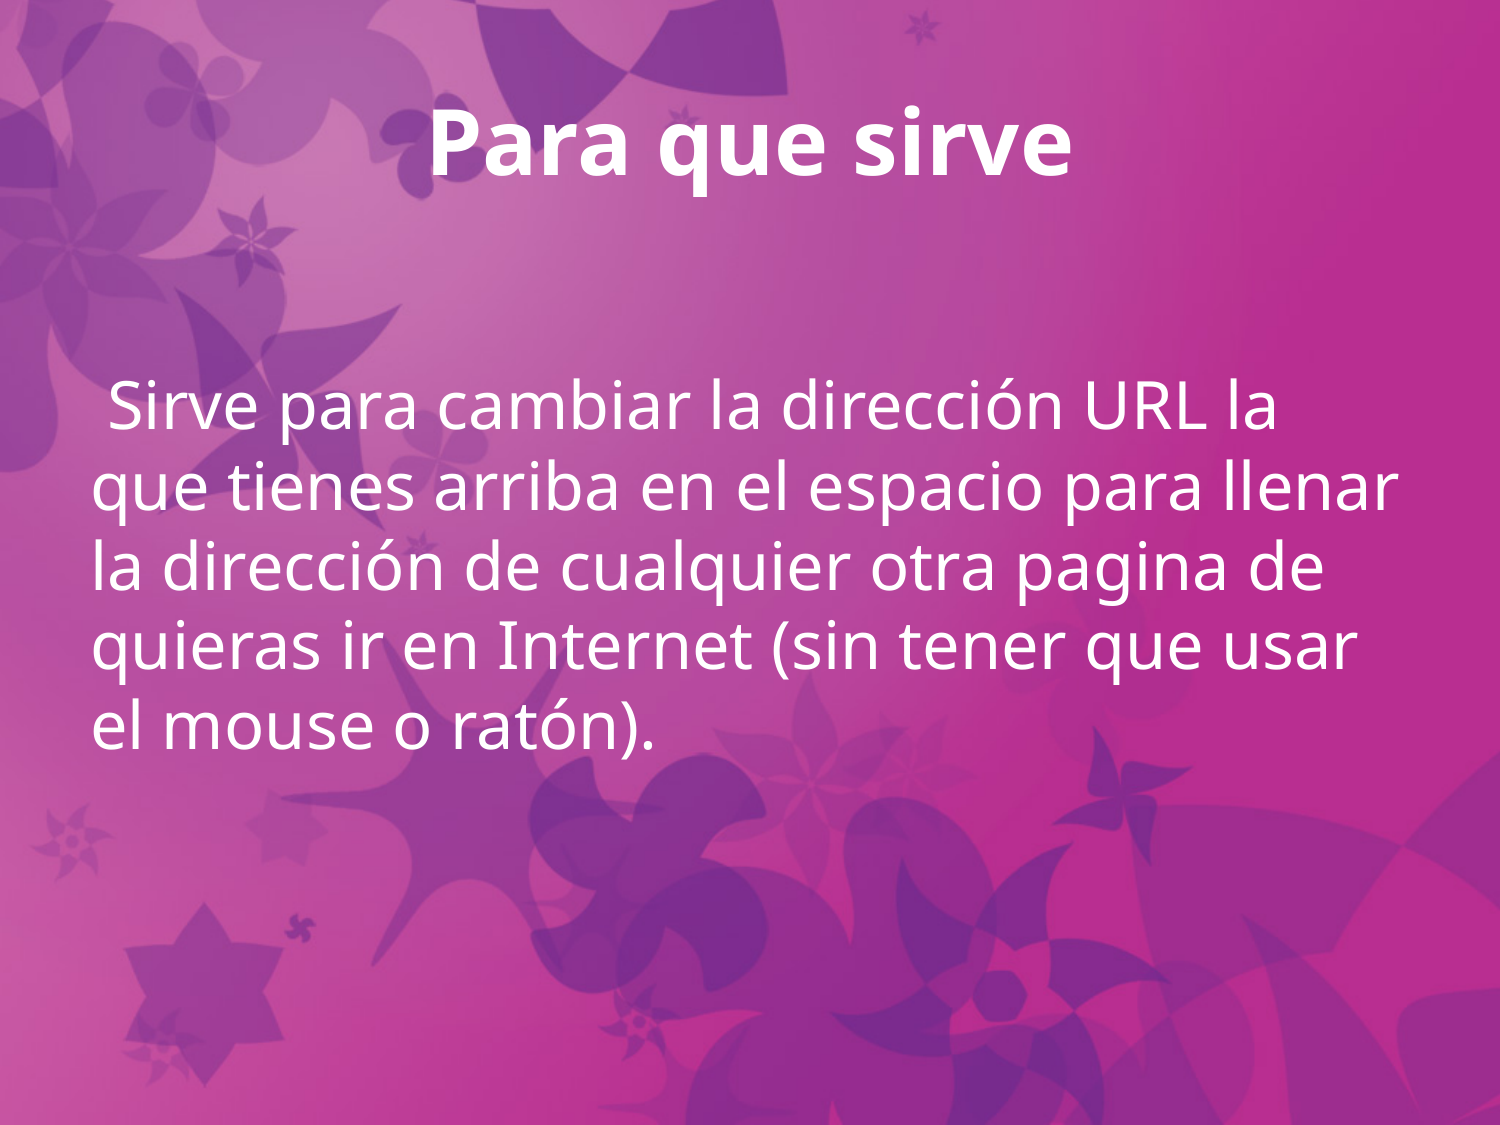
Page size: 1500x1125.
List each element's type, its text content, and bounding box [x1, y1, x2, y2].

picture [0, 0, 1500, 1125]
title Para que sirve [75, 45, 1425, 233]
list Sirve para cambiar la dirección URL la que tienes arriba en el espacio para llenar la dirección de cualquier otra pagina de quieras ir en Internet (sin tener que usar el mouse o ratón). [75, 262, 1425, 1005]
